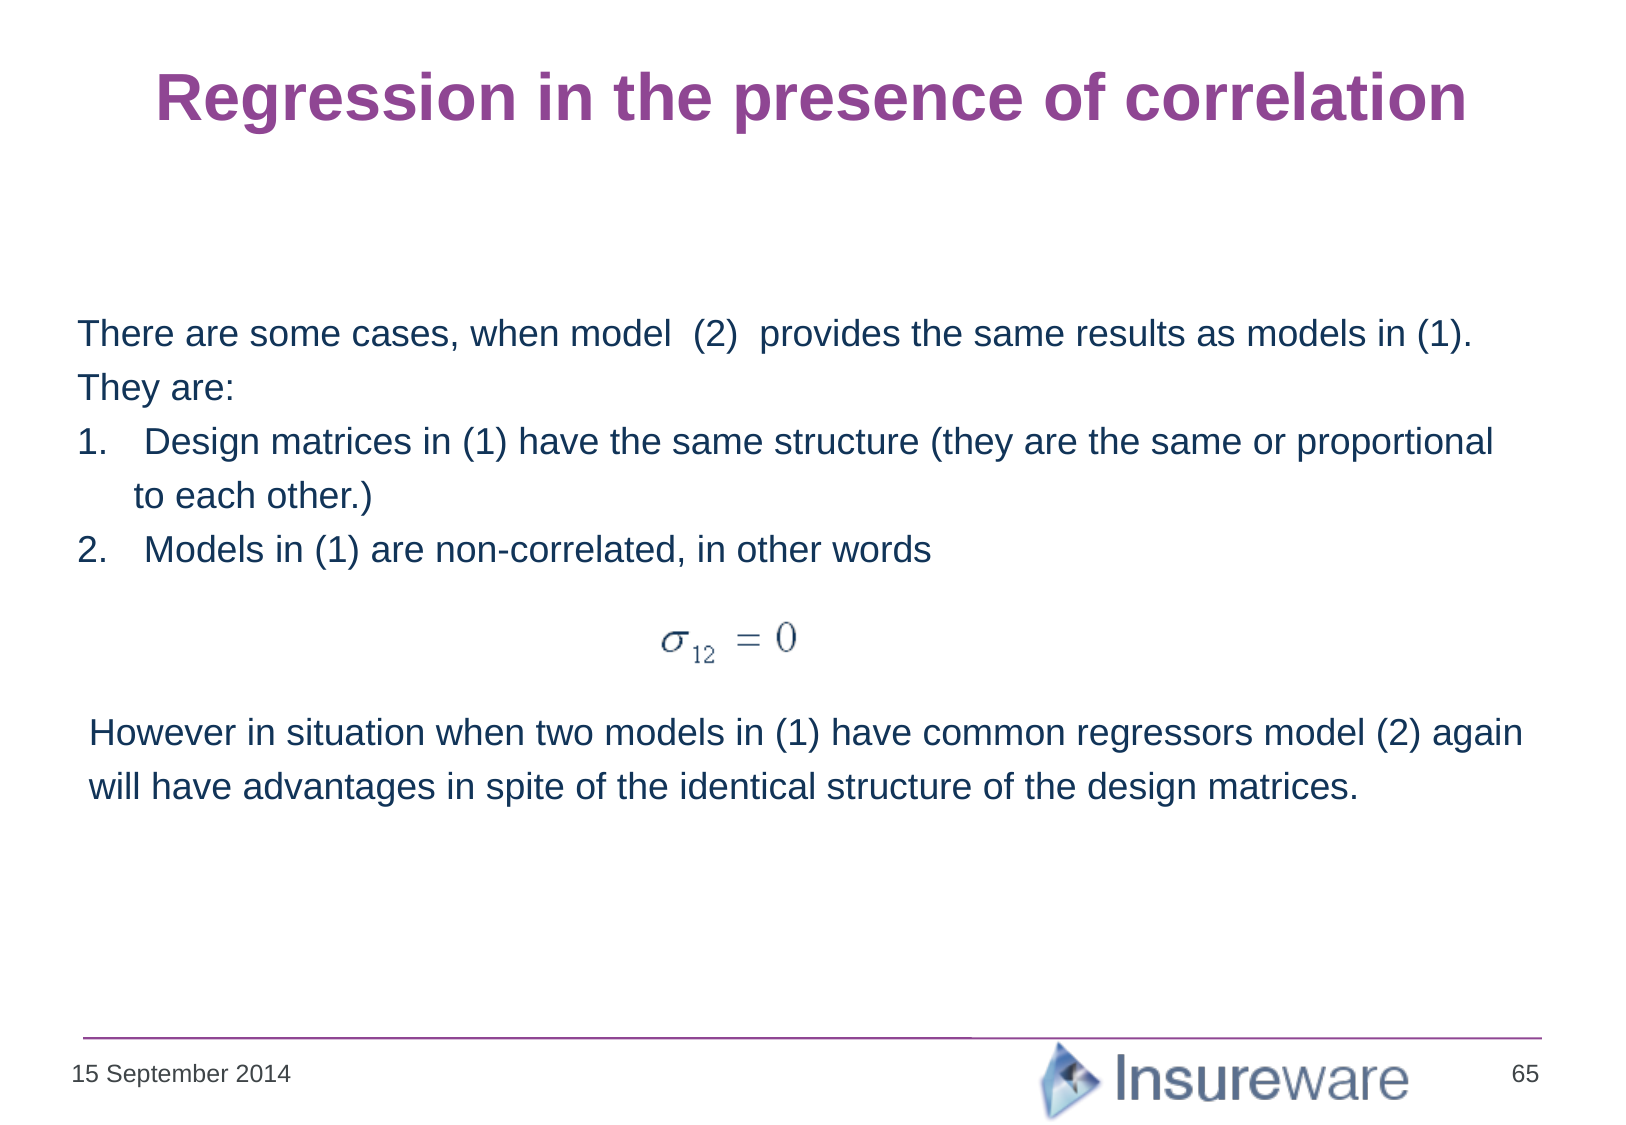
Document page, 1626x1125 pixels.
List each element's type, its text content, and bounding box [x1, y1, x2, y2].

picture [1036, 1039, 1416, 1125]
title Regression in the presence of correlation [75, 0, 1550, 188]
picture [648, 597, 804, 680]
text_box There are some cases, when model (2) provides the same results as models in (1). They are: Design matrices in (1) have the same structure (they are the same or proportional to each other.) Models in (1) are non-correlated, in other words [62, 292, 1534, 578]
text_box However in situation when two models in (1) have common regressors model (2) again will have advantages in spite of the identical structure of the design matrices. [74, 691, 1545, 815]
slide_number 65 [1439, 1050, 1555, 1106]
